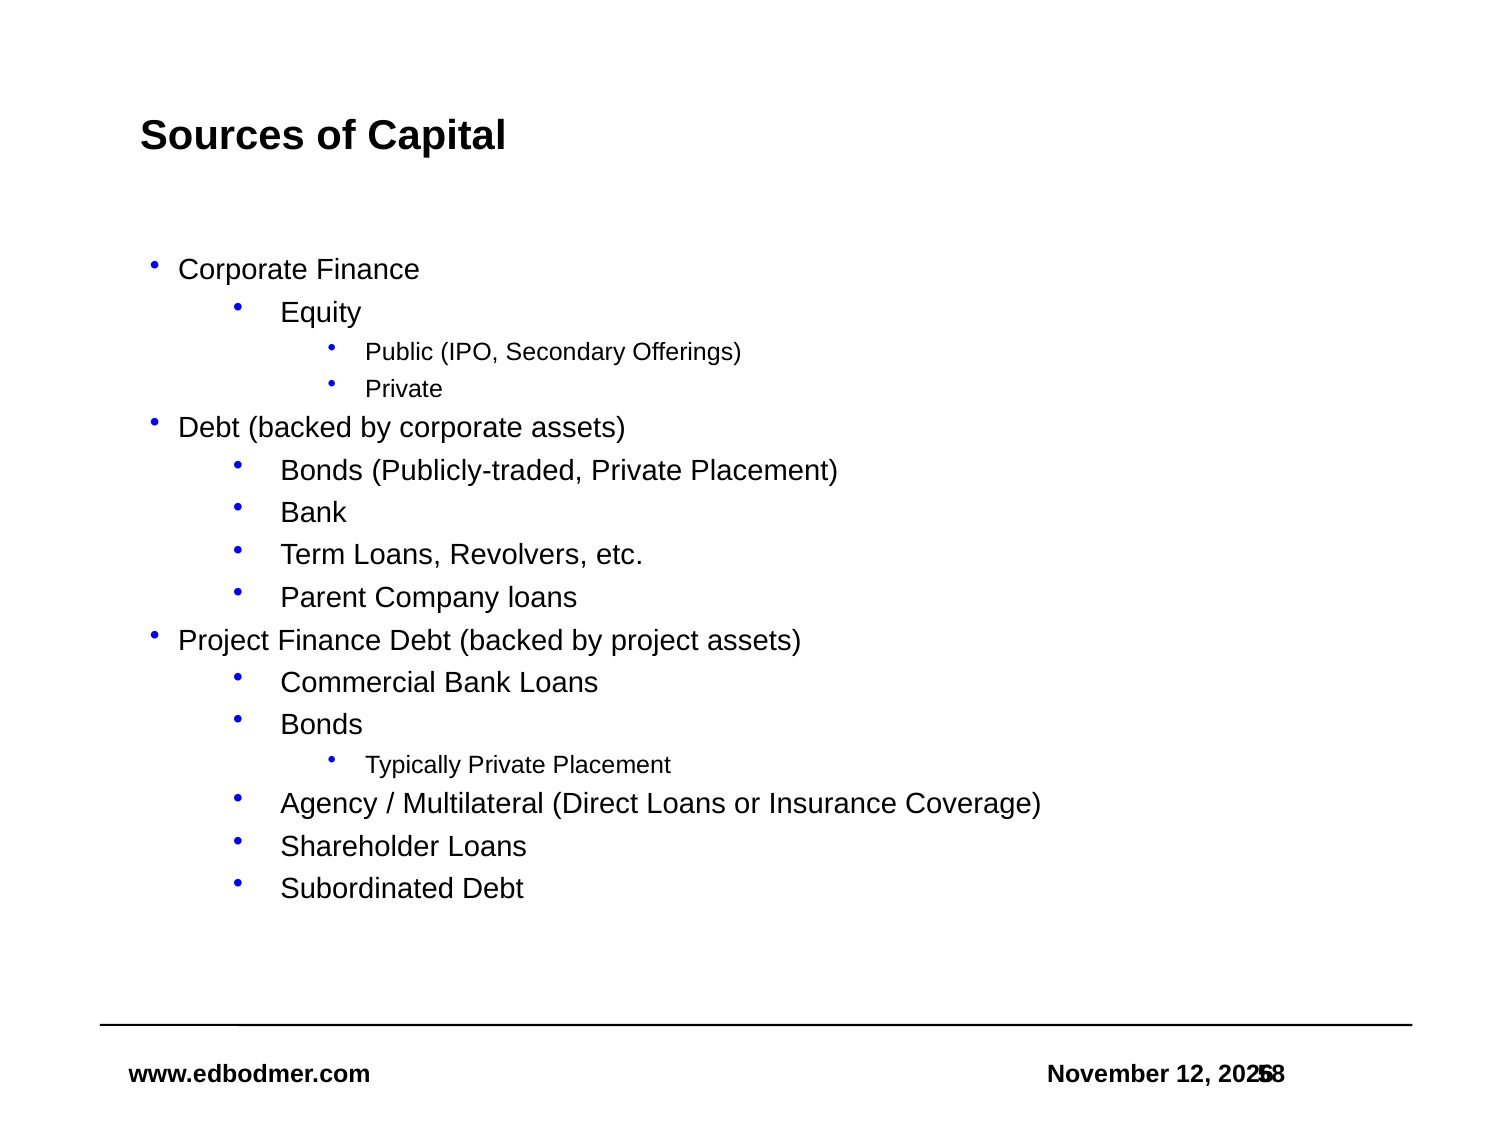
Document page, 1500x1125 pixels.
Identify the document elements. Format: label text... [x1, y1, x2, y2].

list Corporate Finance Equity Public (IPO, Secondary Offerings) Private Debt (backed by corporate assets) Bonds (Publicly-traded, Private Placement) Bank Term Loans, Revolvers, etc. Parent Company loans Project Finance Debt (backed by project assets) Commercial Bank Loans Bonds Typically Private Placement Agency / Multilateral (Direct Loans or Insurance Coverage) Shareholder Loans Subordinated Debt [124, 249, 1376, 1001]
text_box [75, 49, 1407, 200]
title Sources of Capital [124, 99, 1288, 226]
